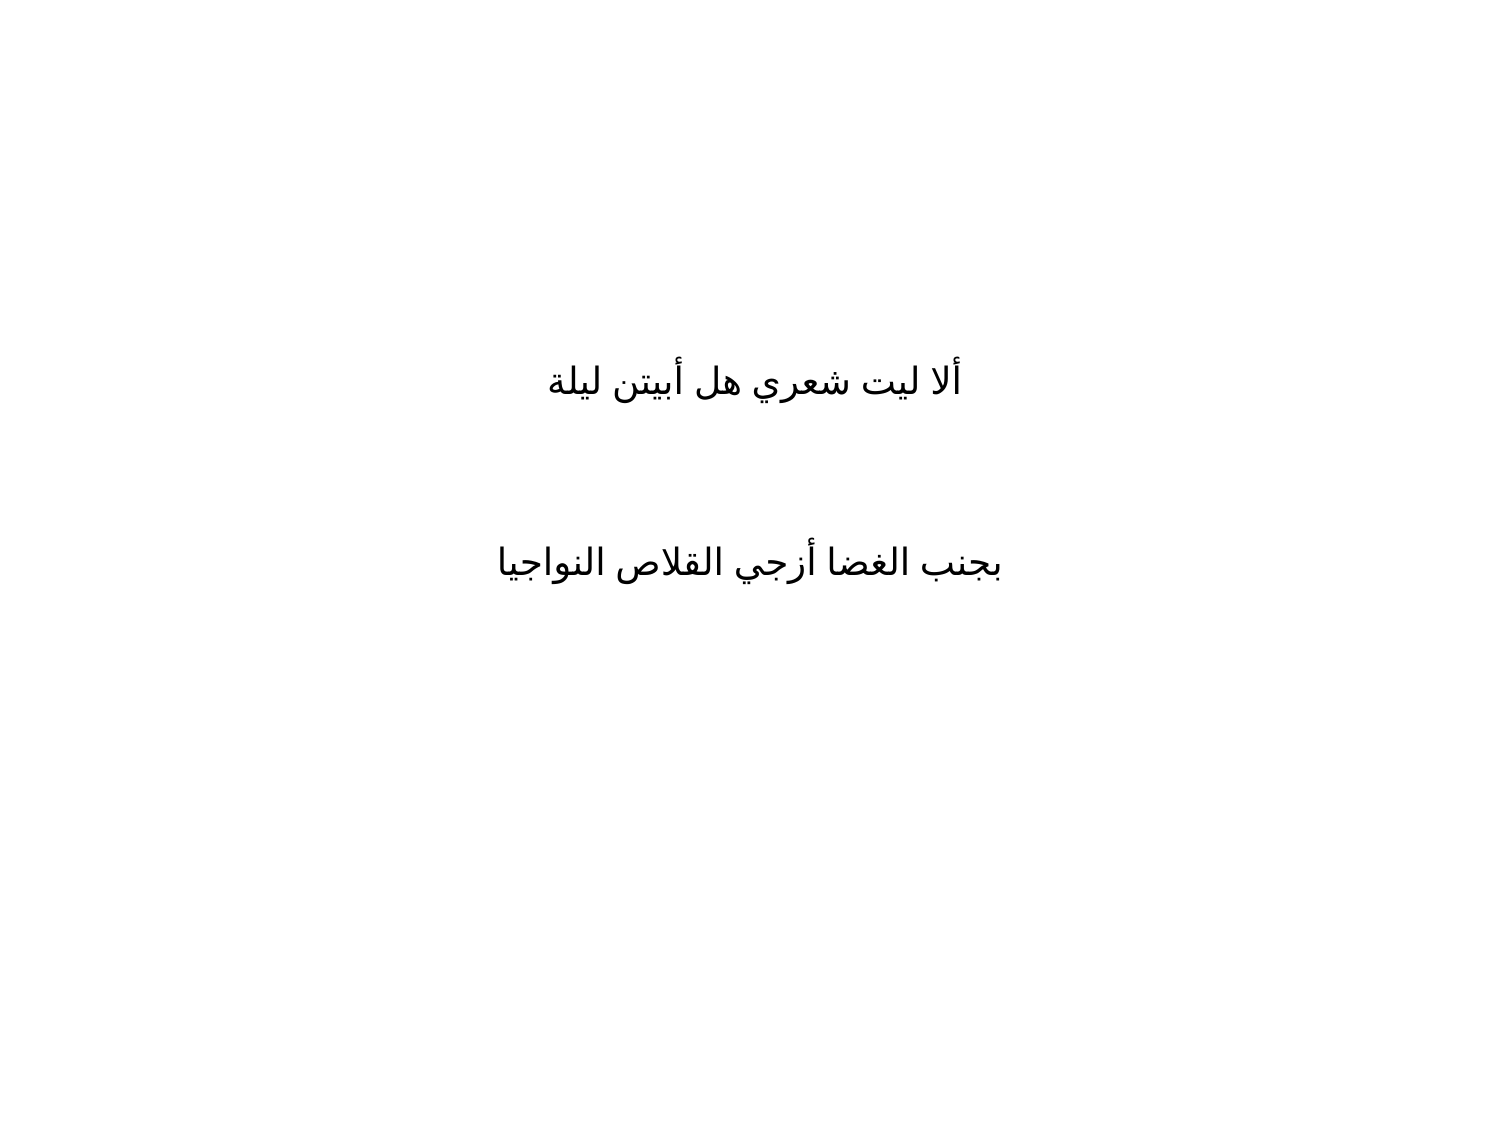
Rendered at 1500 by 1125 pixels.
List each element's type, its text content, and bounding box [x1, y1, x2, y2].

title ألا ليت شعري هل أبيتن ليلة بجنب الغضا أزجي القلاص النواجيا [112, 349, 1388, 591]
